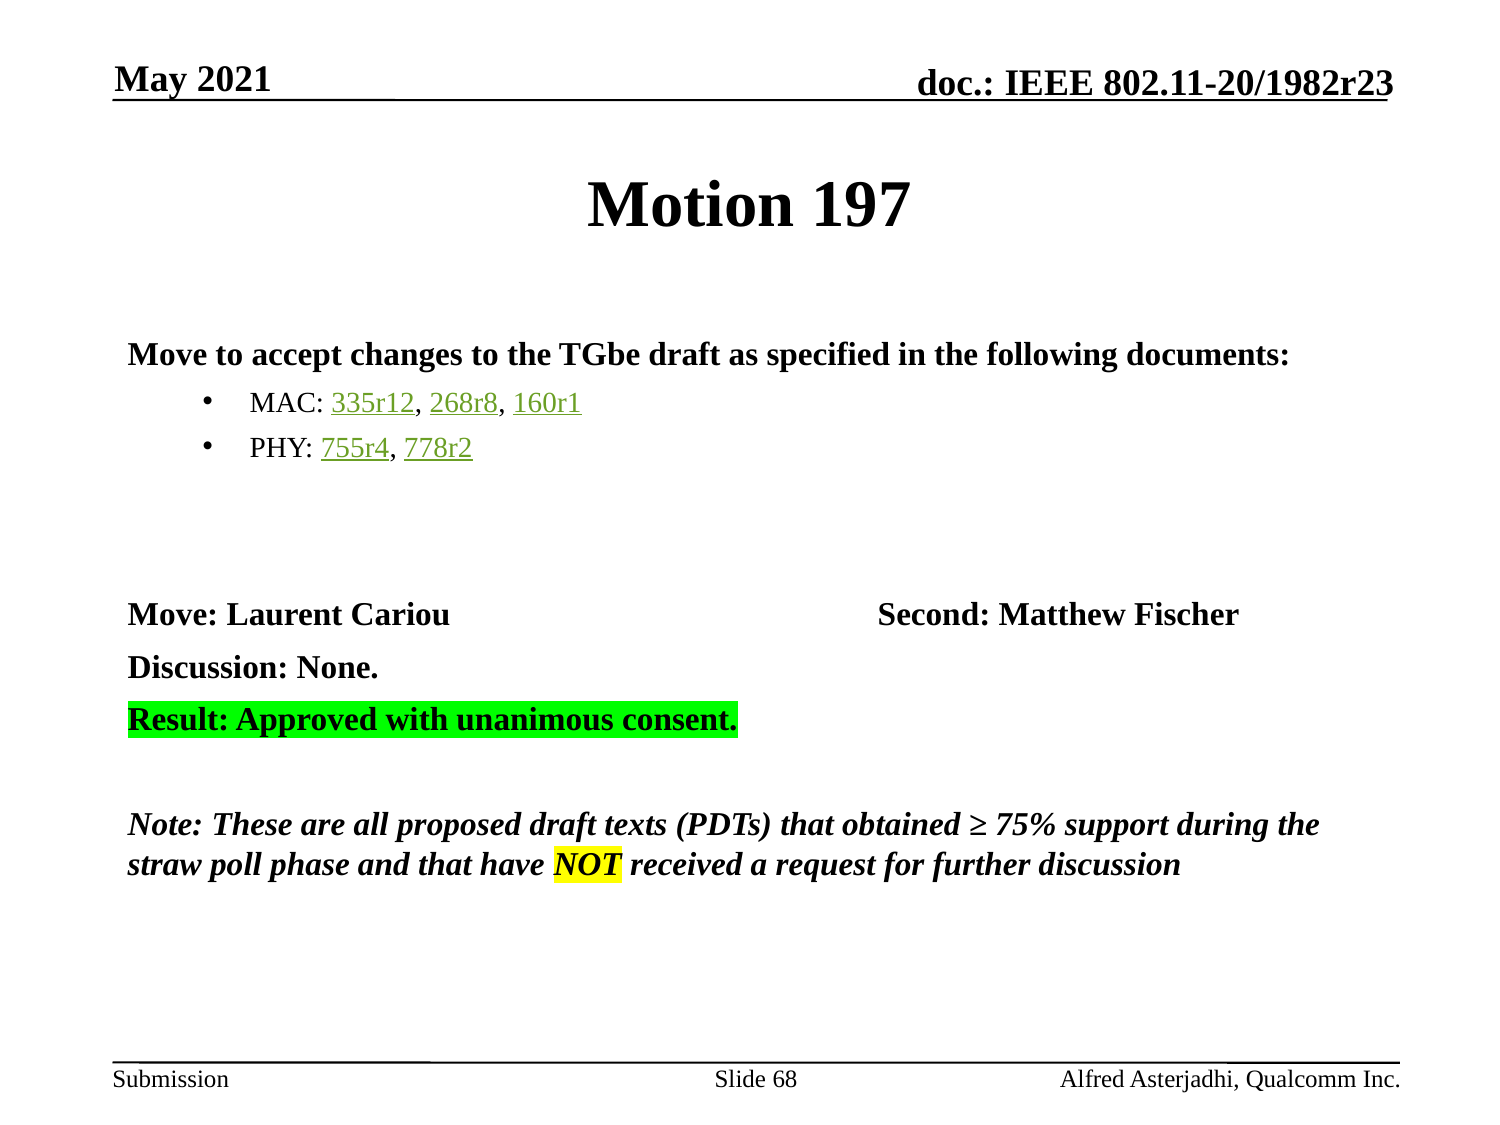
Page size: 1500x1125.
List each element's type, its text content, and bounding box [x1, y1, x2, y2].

slide_number Slide 68 [712, 1061, 800, 1123]
list Move to accept changes to the TGbe draft as specified in the following documents: MAC: 335r12, 268r8, 160r1 PHY: 755r4, 778r2 Move: Laurent Cariou Second: Matthew Fischer Discussion: None. Result: Approved with unanimous consent. Note: These are all proposed draft texts (PDTs) that obtained ≥ 75% support during the straw poll phase and that have NOT received a request for further discussion [112, 324, 1388, 1000]
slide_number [114, 54, 423, 100]
title Motion 197 [112, 112, 1388, 288]
footer Alfred Asterjadhi, Qualcomm Inc. [878, 1061, 1402, 1093]
